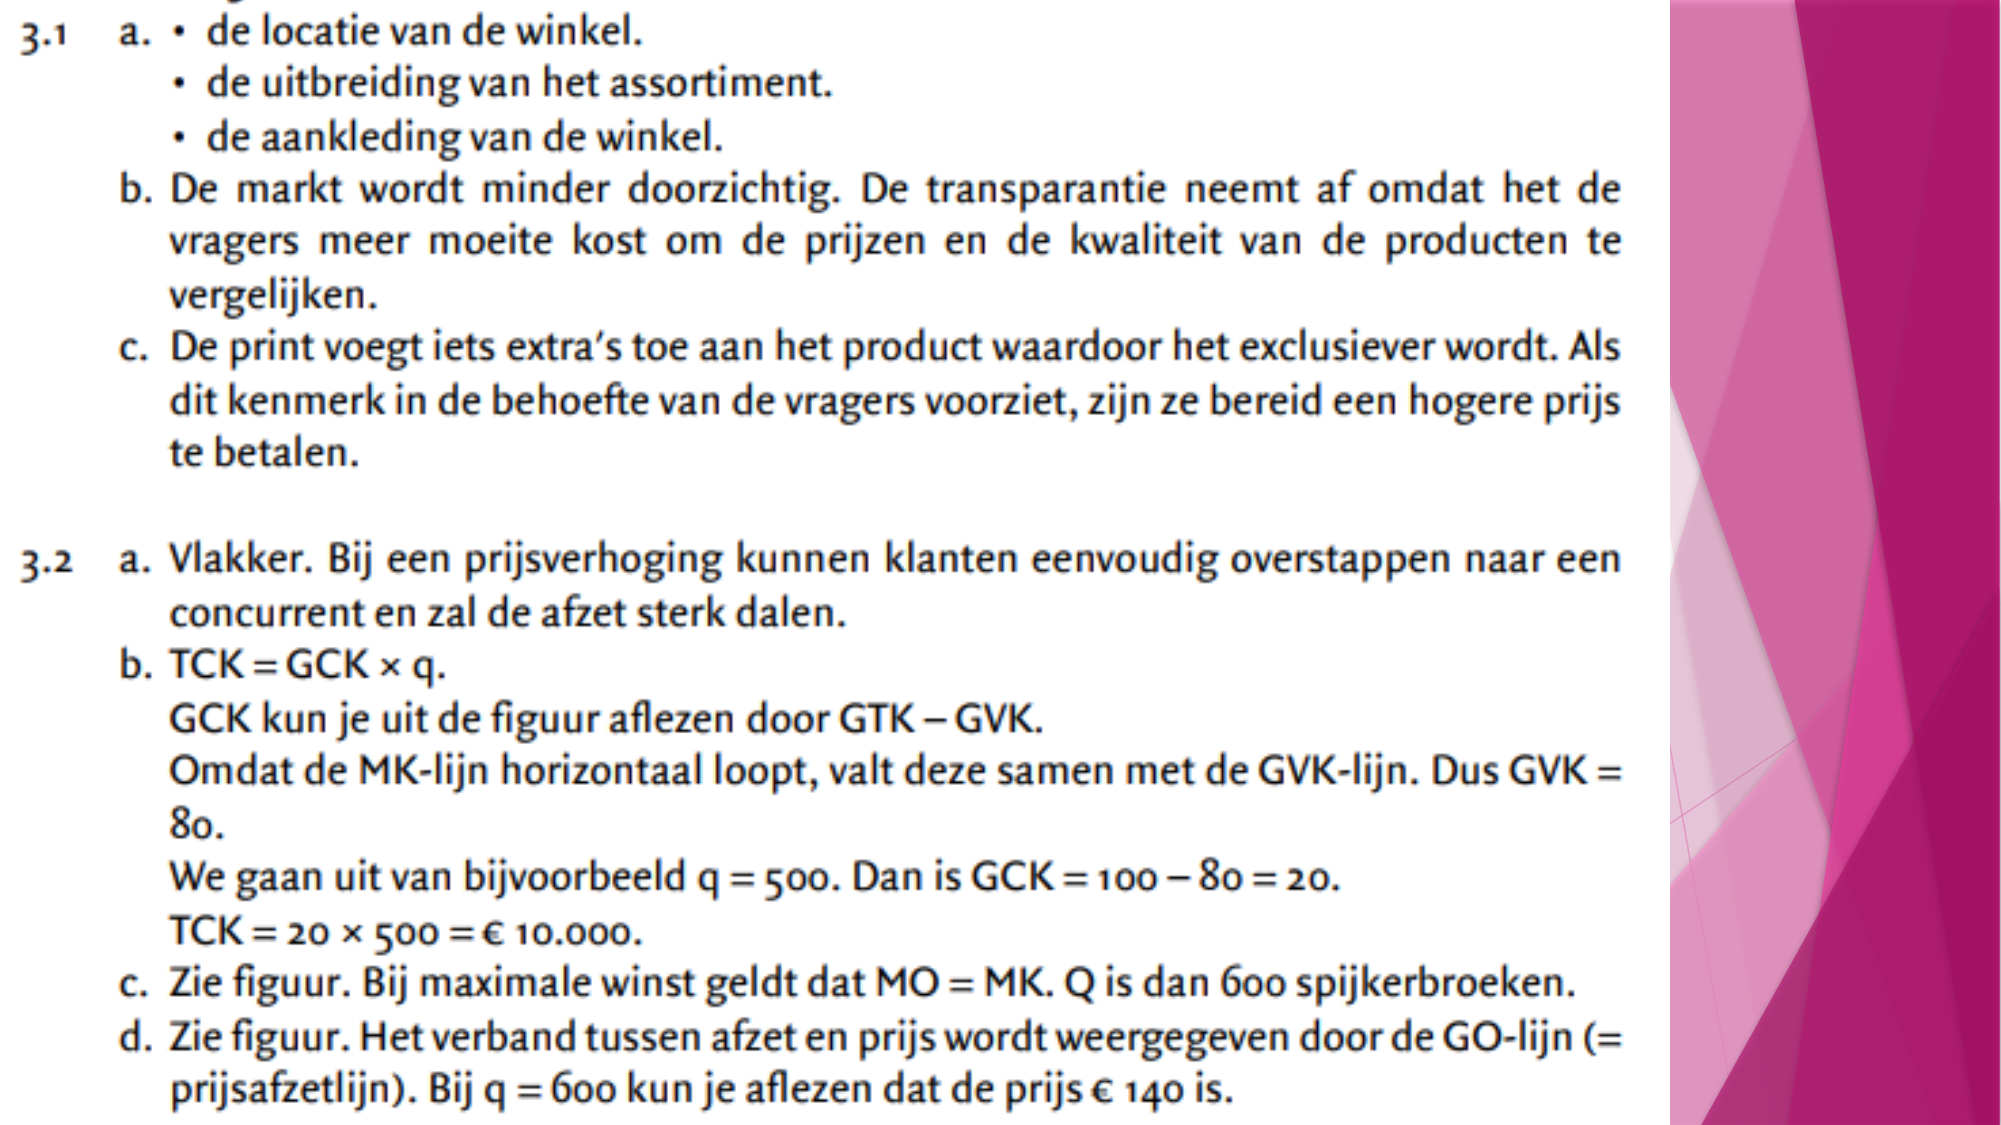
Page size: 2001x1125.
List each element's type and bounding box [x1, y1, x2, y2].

picture [0, 0, 1671, 1125]
